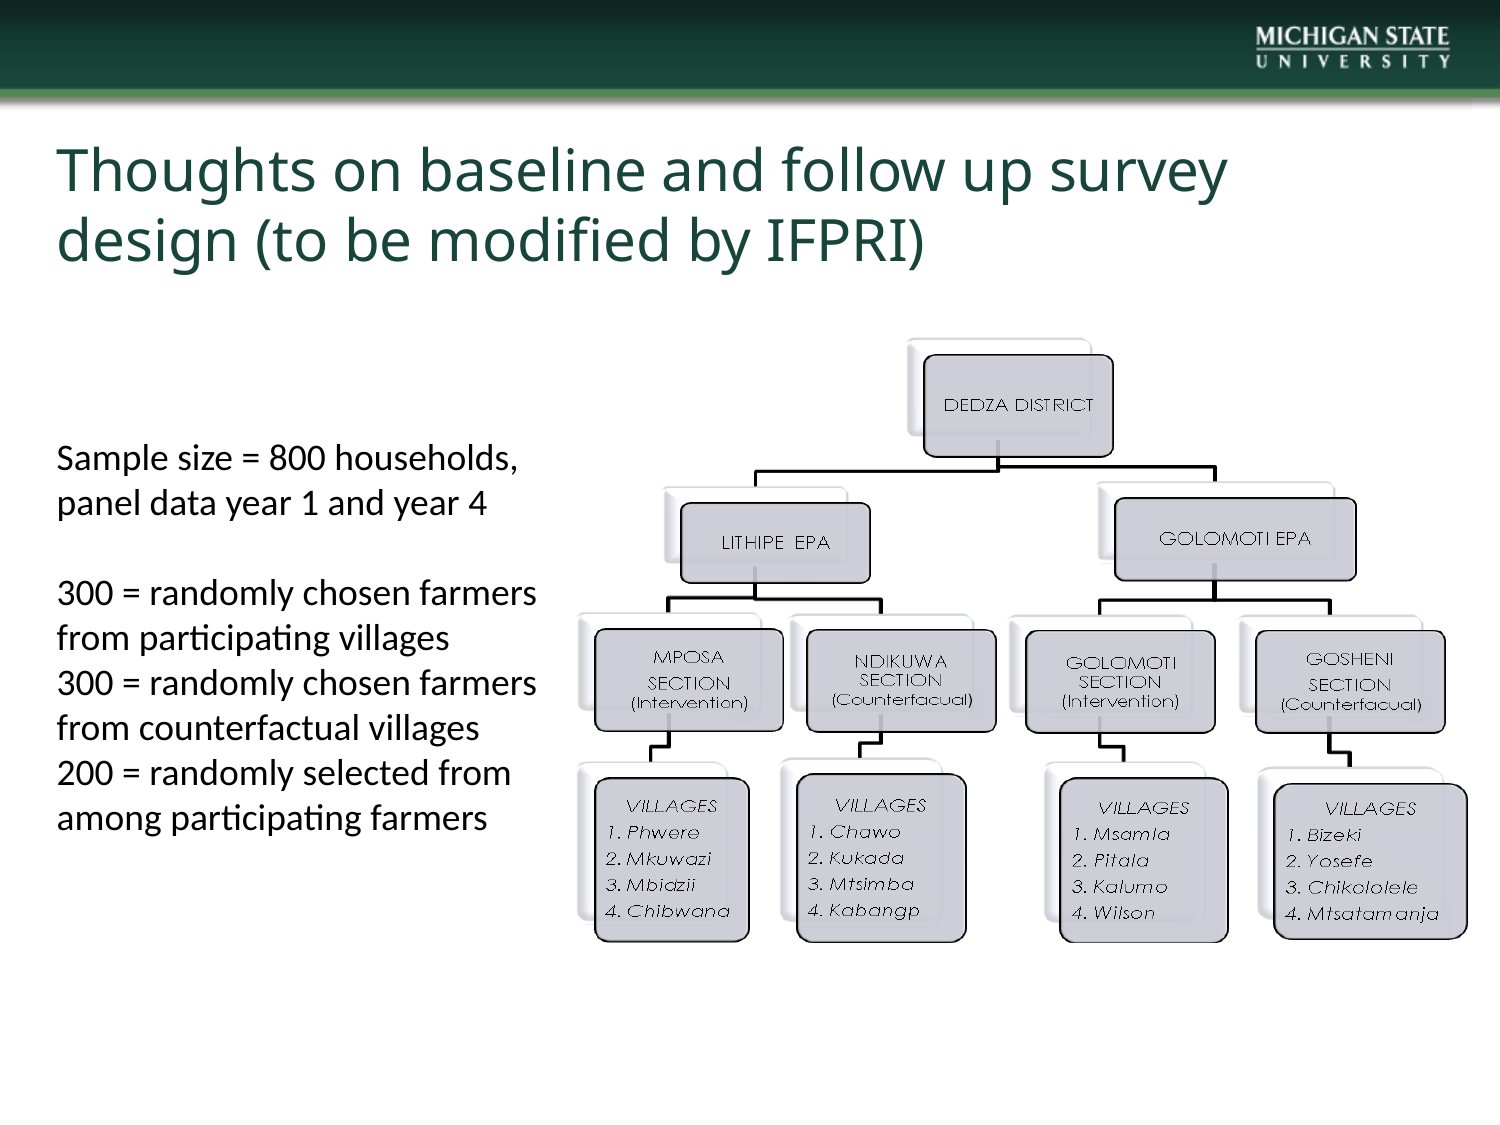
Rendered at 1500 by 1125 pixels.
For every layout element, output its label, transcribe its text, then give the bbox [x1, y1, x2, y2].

picture [571, 337, 1469, 943]
picture [0, 0, 1500, 110]
text_box Sample size = 800 households, panel data year 1 and year 4 300 = randomly chosen farmers from participating villages 300 = randomly chosen farmers from counterfactual villages 200 = randomly selected from among participating farmers [41, 425, 554, 890]
title Thoughts on baseline and follow up survey design (to be modified by IFPRI) [41, 126, 1392, 205]
